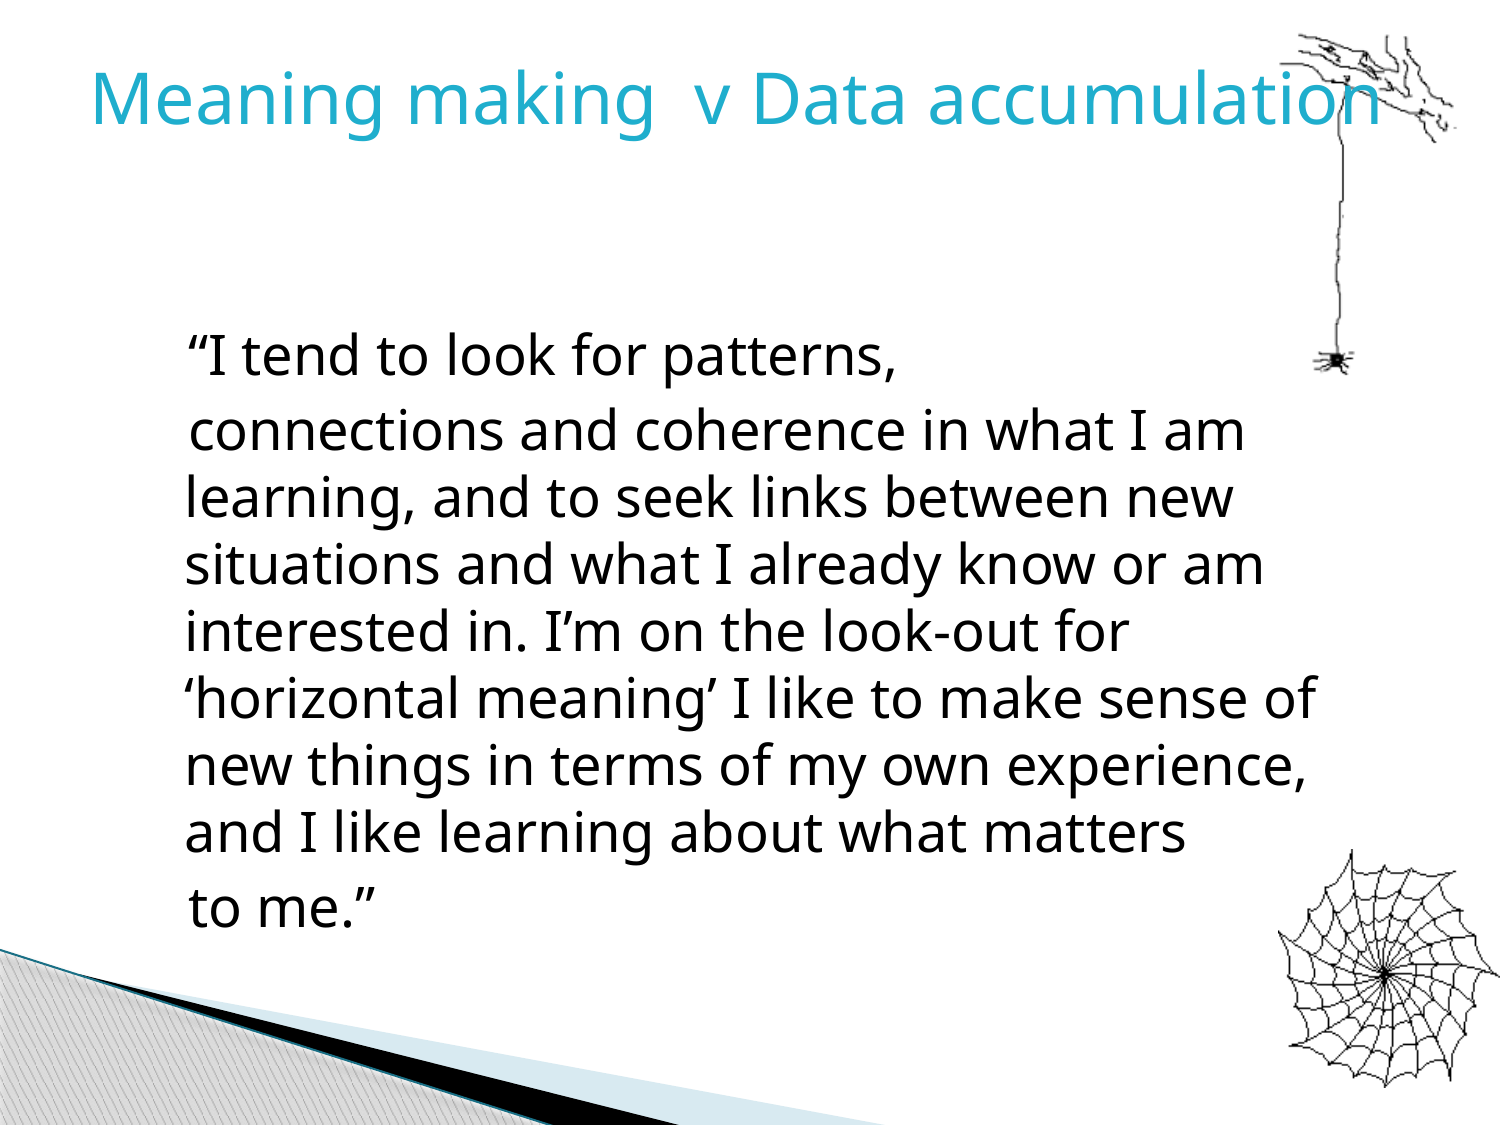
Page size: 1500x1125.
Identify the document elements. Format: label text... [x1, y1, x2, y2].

list “I tend to look for patterns, connections and coherence in what I am learning, and to seek links between new situations and what I already know or am interested in. I’m on the look-out for ‘horizontal meaning’ I like to make sense of new things in terms of my own experience, and I like learning about what matters to me.” [112, 312, 1350, 988]
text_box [1277, 849, 1500, 1088]
title Meaning making v Data accumulation [75, 45, 1268, 233]
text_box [1274, 24, 1468, 384]
